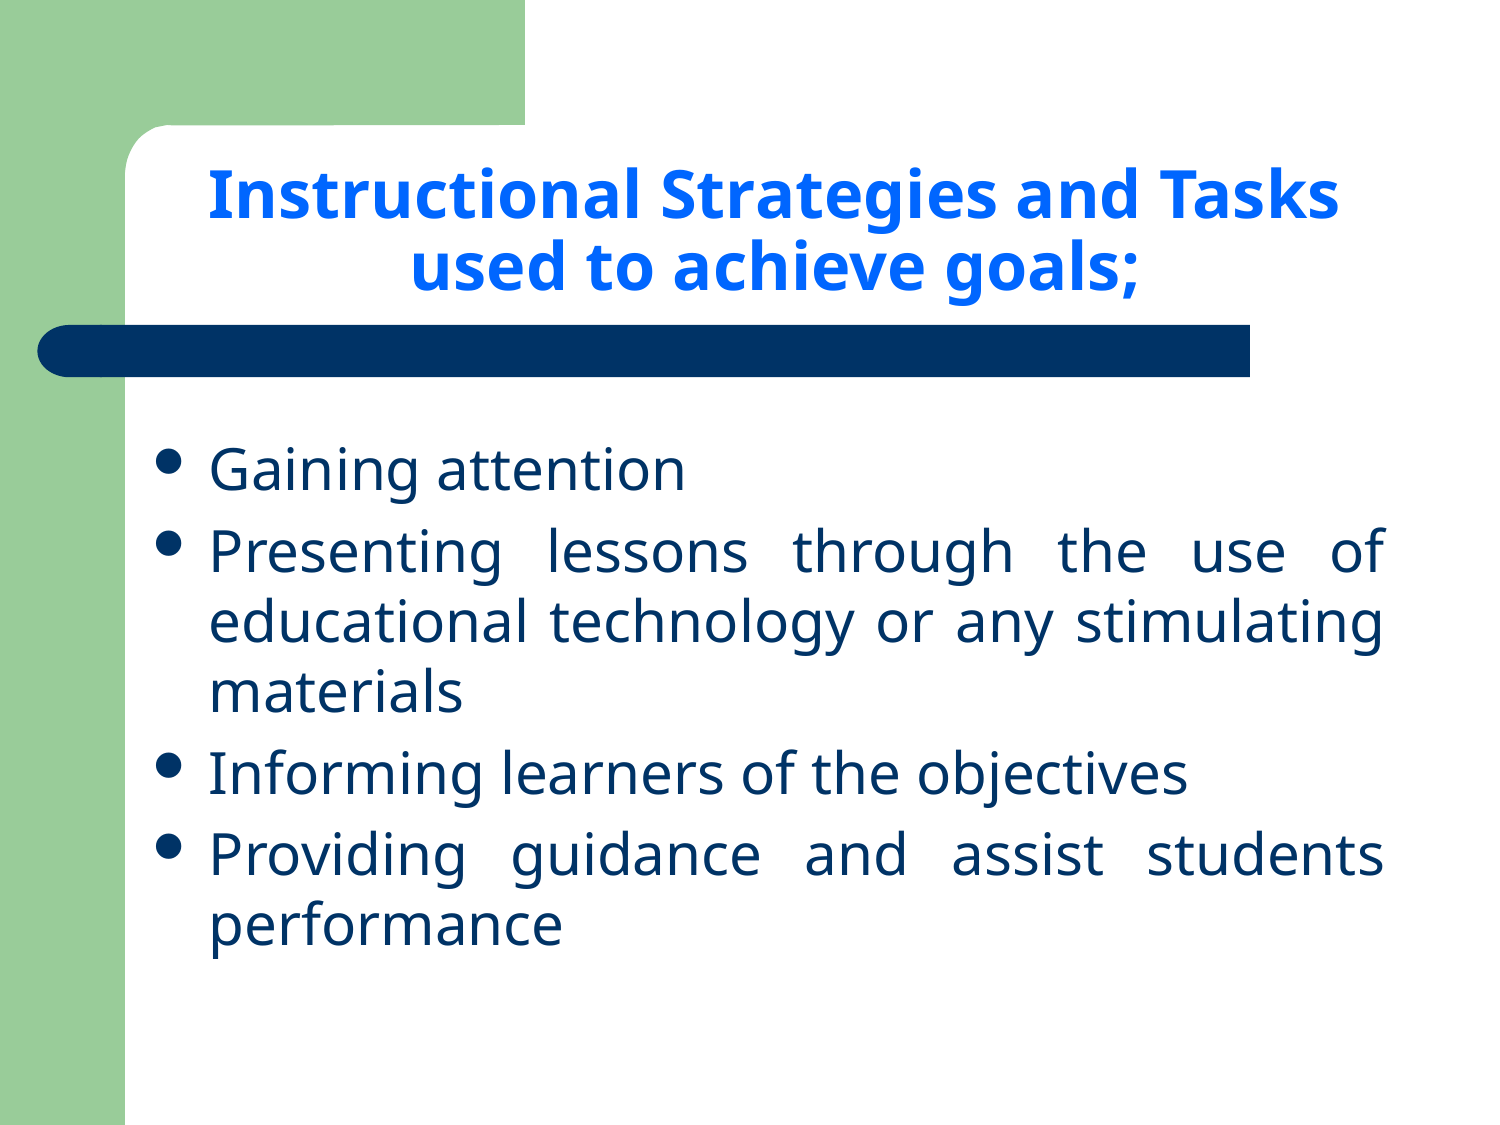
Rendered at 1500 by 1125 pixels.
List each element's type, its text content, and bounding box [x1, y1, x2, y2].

list Gaining attention Presenting lessons through the use of educational technology or any stimulating materials Informing learners of the objectives Providing guidance and assist students performance [137, 424, 1401, 1125]
title Instructional Strategies and Tasks used to achieve goals; [124, 124, 1426, 313]
